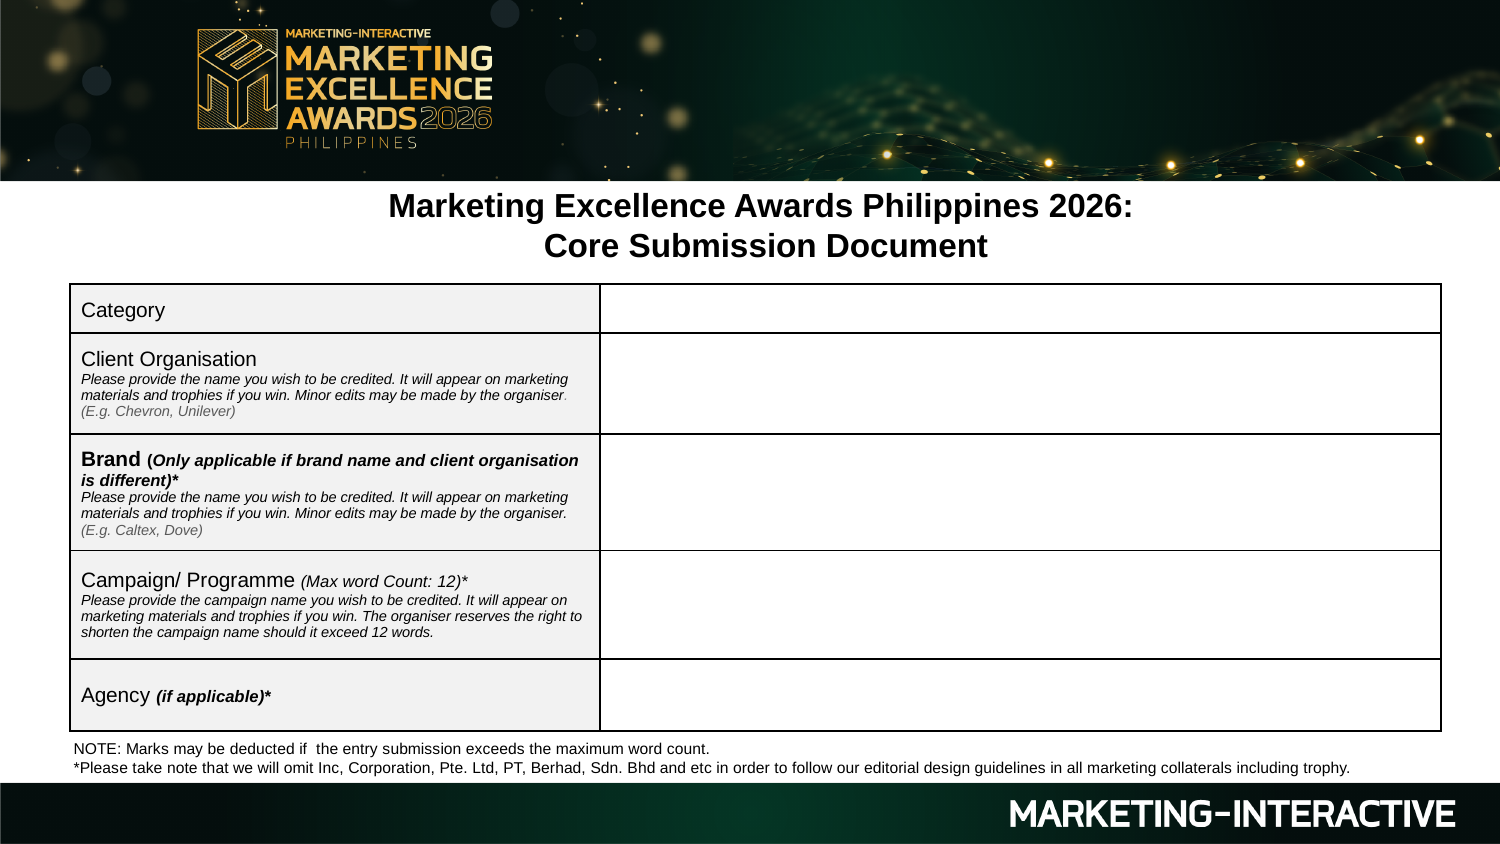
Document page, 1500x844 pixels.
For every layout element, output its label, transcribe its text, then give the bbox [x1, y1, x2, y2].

table_cell [601, 551, 1440, 658]
text_box NOTE: Marks may be deducted if the entry submission exceeds the maximum word count. *Please take note that we will omit Inc, Corporation, Pte. Ltd, PT, Berhad, Sdn. Bhd and etc in order to follow our editorial design guidelines in all marketing collaterals including trophy. [58, 731, 1472, 784]
table_cell Brand (Only applicable if brand name and client organisation is different)* Please provide the name you wish to be credited. It will appear on marketing materials and trophies if you win. Minor edits may be made by the organiser. (E.g. Caltex, Dove) [71, 435, 599, 550]
table_header [601, 285, 1440, 332]
table_cell Agency (if applicable)* [71, 660, 599, 730]
table_cell Campaign/ Programme (Max word Count: 12)* Please provide the campaign name you wish to be credited. It will appear on marketing materials and trophies if you win. The organiser reserves the right to shorten the campaign name should it exceed 12 words. [71, 551, 599, 658]
table_cell Client Organisation Please provide the name you wish to be credited. It will appear on marketing materials and trophies if you win. Minor edits may be made by the organiser. (E.g. Chevron, Unilever) [71, 334, 599, 433]
picture [0, 0, 1500, 844]
text_box Marketing Excellence Awards Philippines 2026: Core Submission Document [297, 176, 1235, 272]
table_cell [601, 334, 1440, 433]
table_header Category [71, 285, 599, 332]
table_cell [601, 435, 1440, 550]
table_cell [601, 660, 1440, 730]
